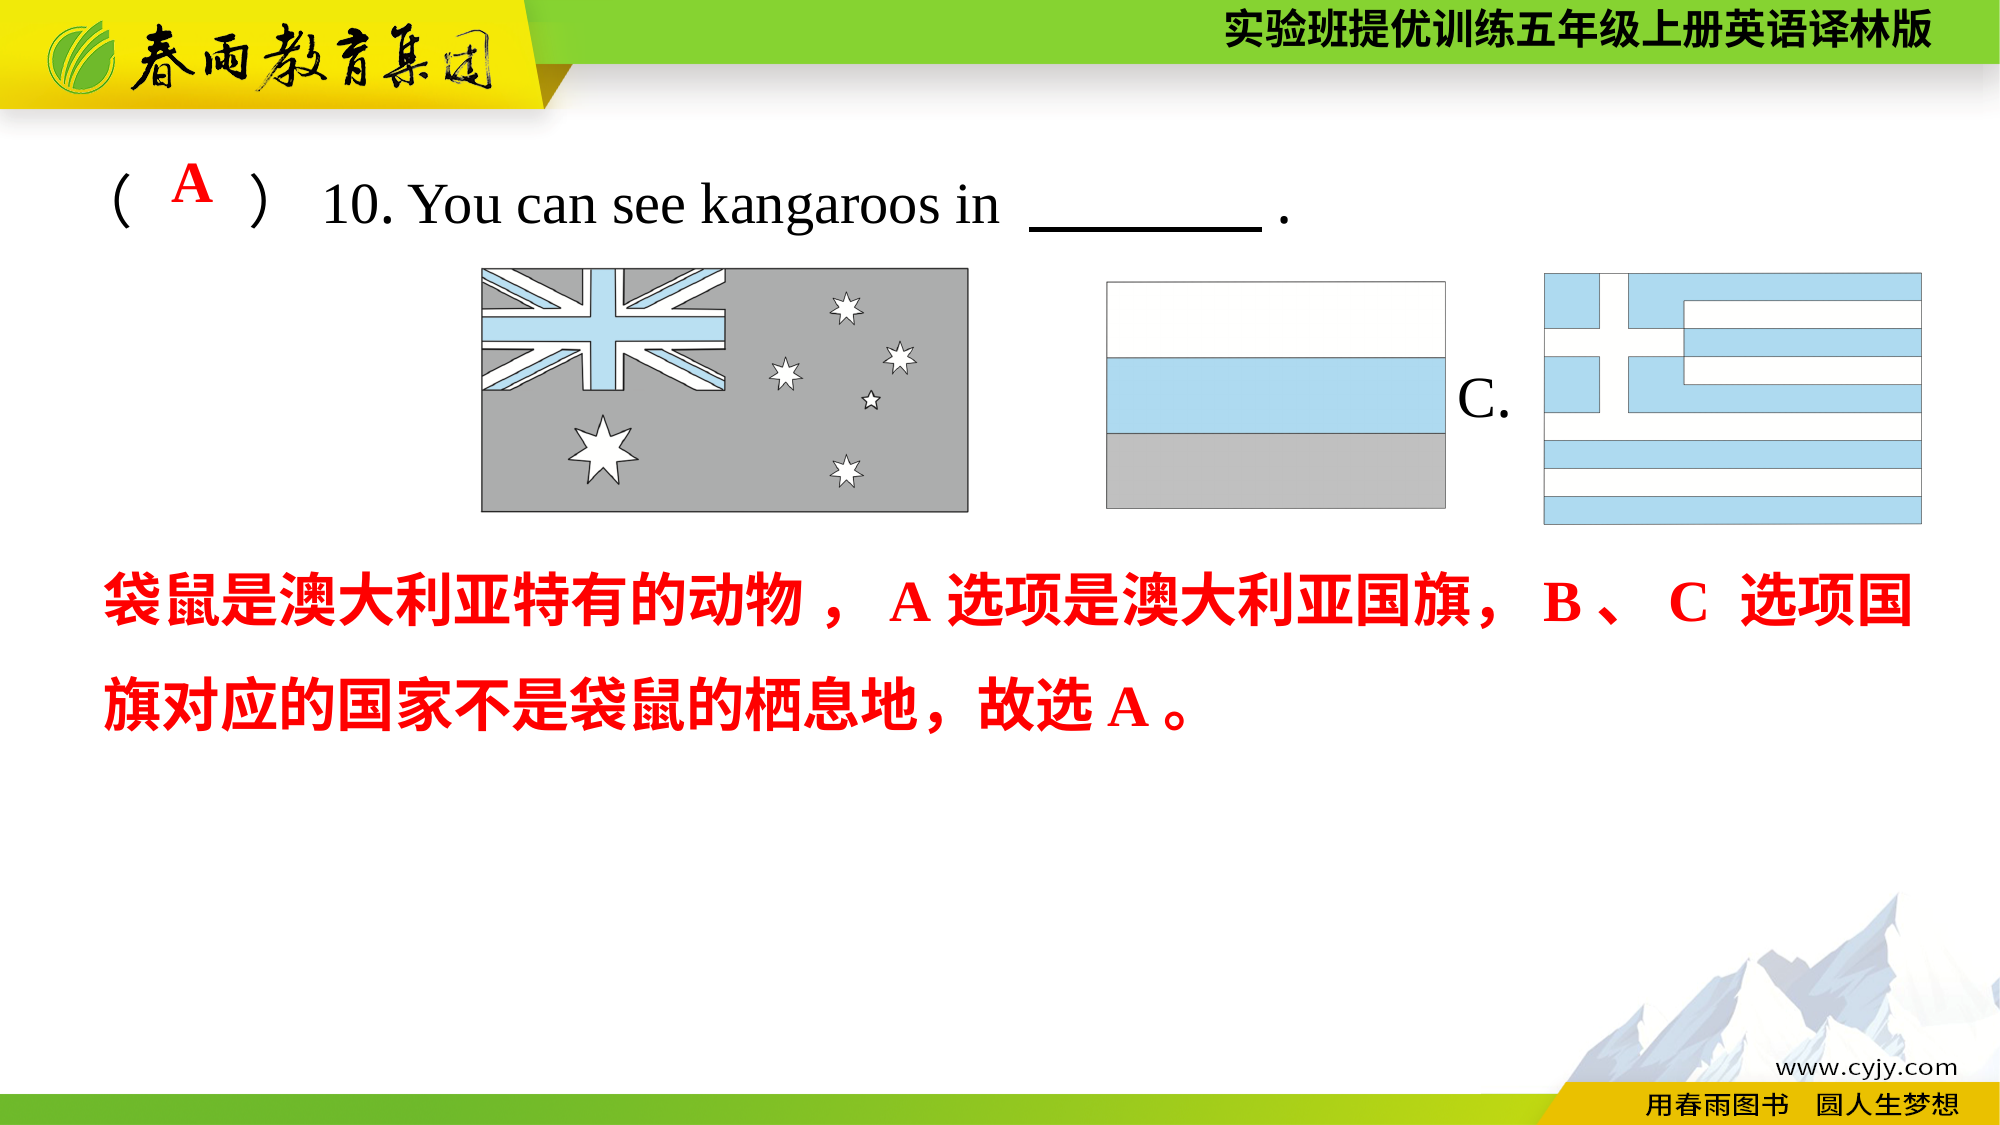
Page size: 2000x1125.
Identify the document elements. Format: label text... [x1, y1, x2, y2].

list （ ）10. You can see kangaroos in . A. B. C. [59, 122, 1944, 441]
picture [0, 0, 2000, 1125]
text_box A [156, 137, 228, 222]
text_box 袋鼠是澳大利亚特有的动物 ，A选项是澳大利亚国旗，B、C 选项国旗对应的国家不是袋鼠的栖息地，故选A。 [88, 520, 1930, 746]
